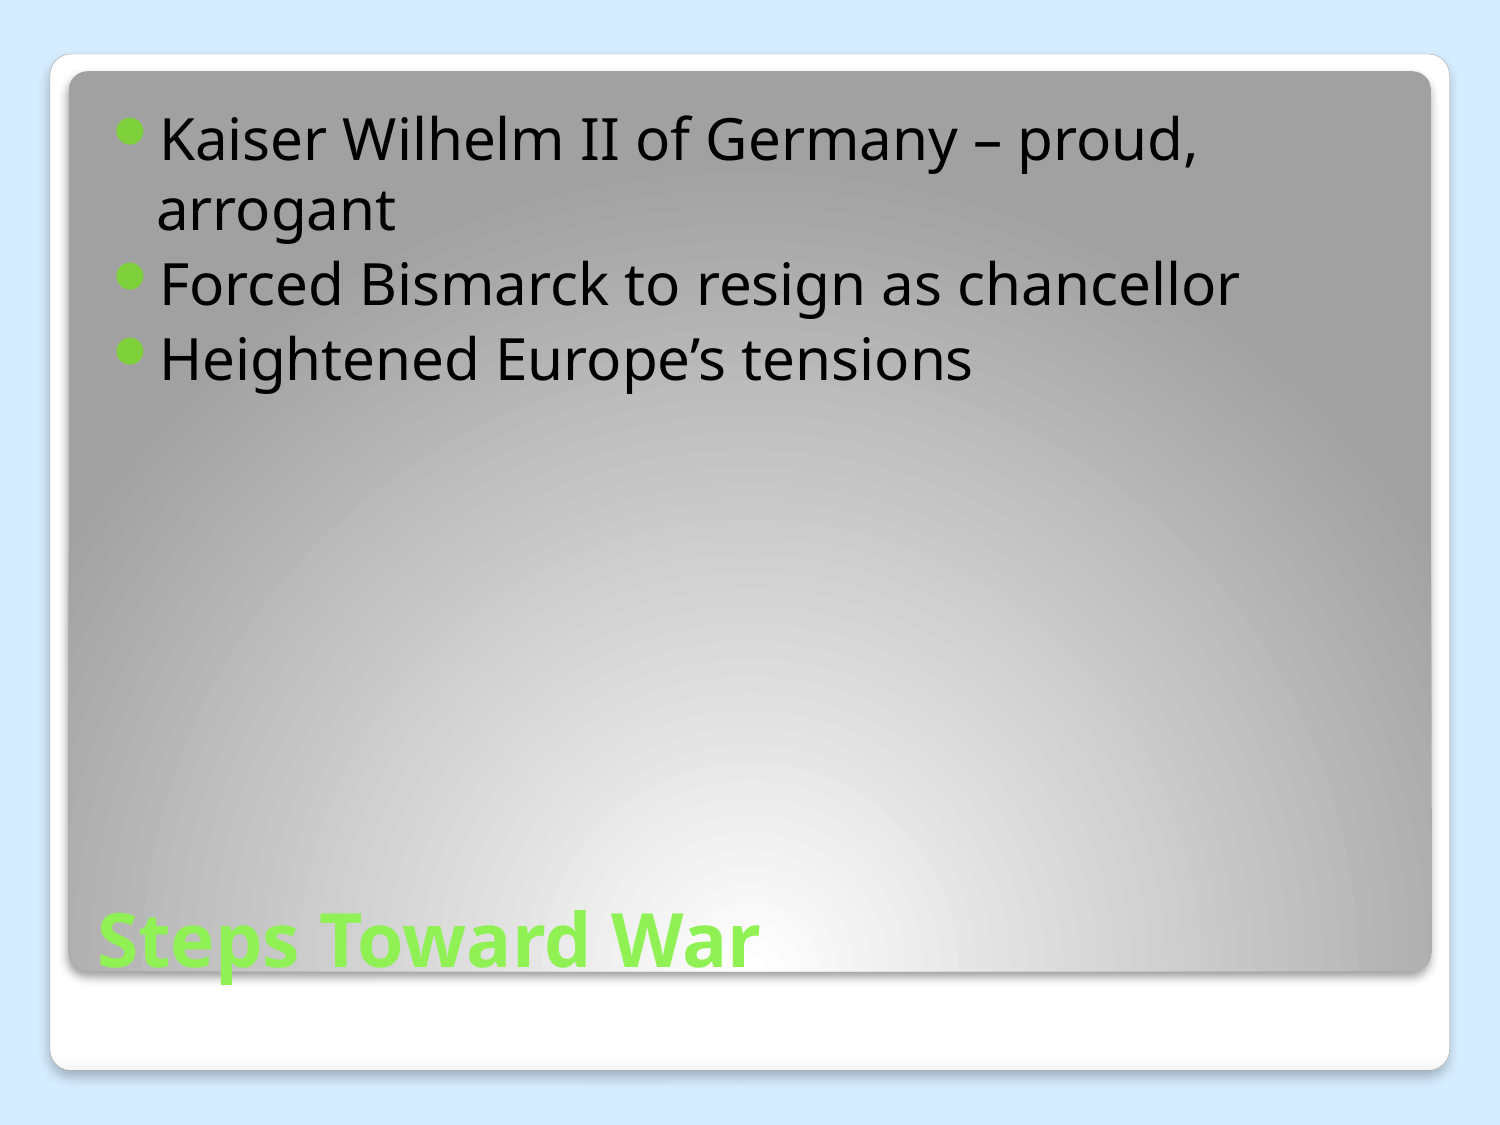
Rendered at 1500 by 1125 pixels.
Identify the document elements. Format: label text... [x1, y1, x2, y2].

list Kaiser Wilhelm II of Germany – proud, arrogant Forced Bismarck to resign as chancellor Heightened Europe’s tensions [82, 86, 1425, 774]
title Steps Toward War [82, 817, 1425, 990]
